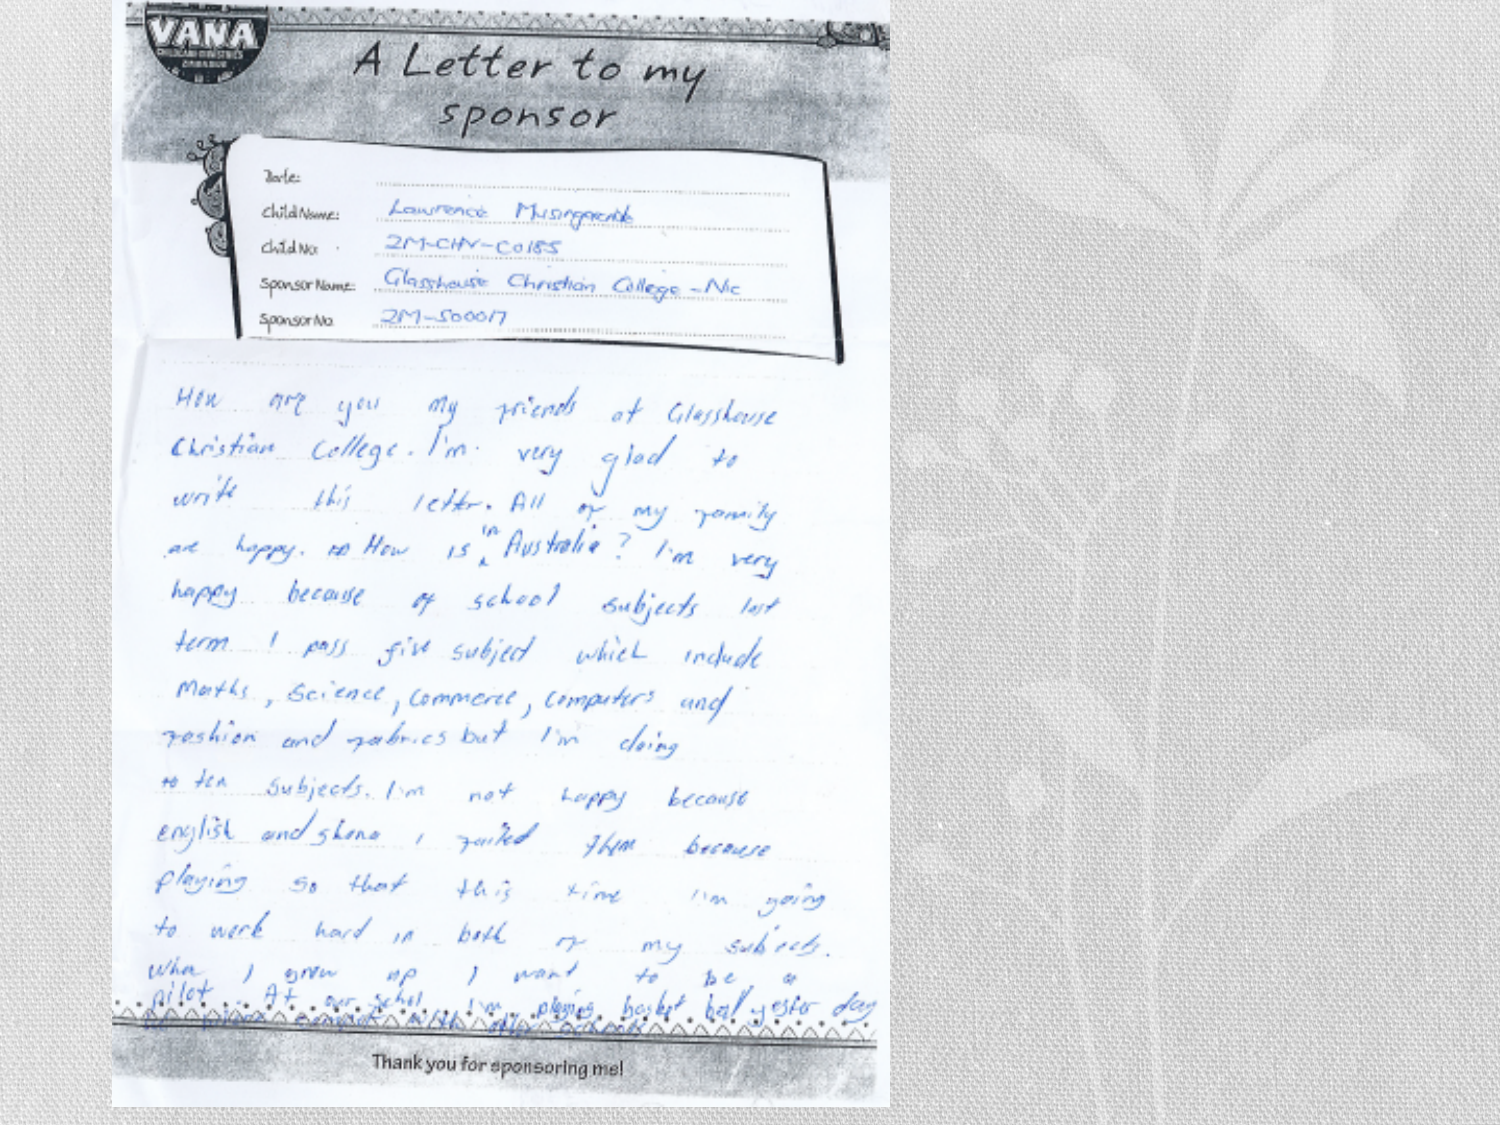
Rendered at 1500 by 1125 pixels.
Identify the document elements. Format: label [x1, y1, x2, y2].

picture [111, 0, 890, 1107]
